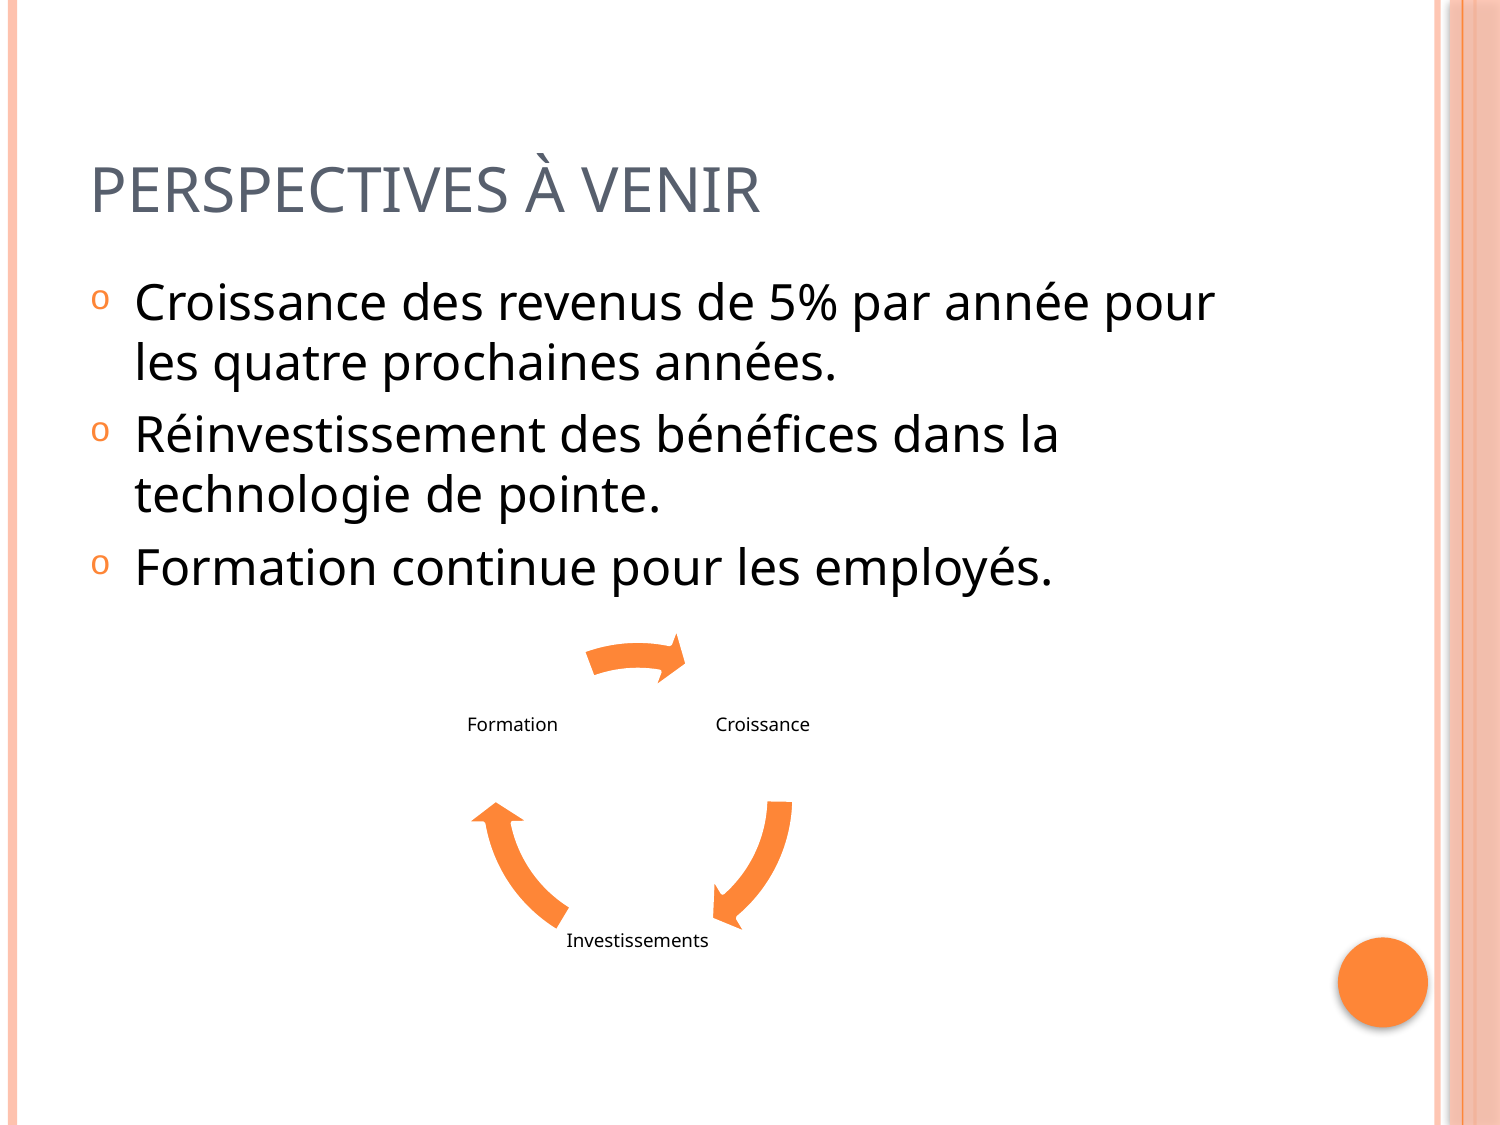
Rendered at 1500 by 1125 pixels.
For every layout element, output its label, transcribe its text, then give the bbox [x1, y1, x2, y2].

list Croissance des revenus de 5% par année pour les quatre prochaines années. Réinvestissement des bénéfices dans la technologie de pointe. Formation continue pour les employés. [75, 262, 1300, 1062]
title Perspectives à venir [75, 45, 1300, 233]
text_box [359, 620, 916, 1017]
